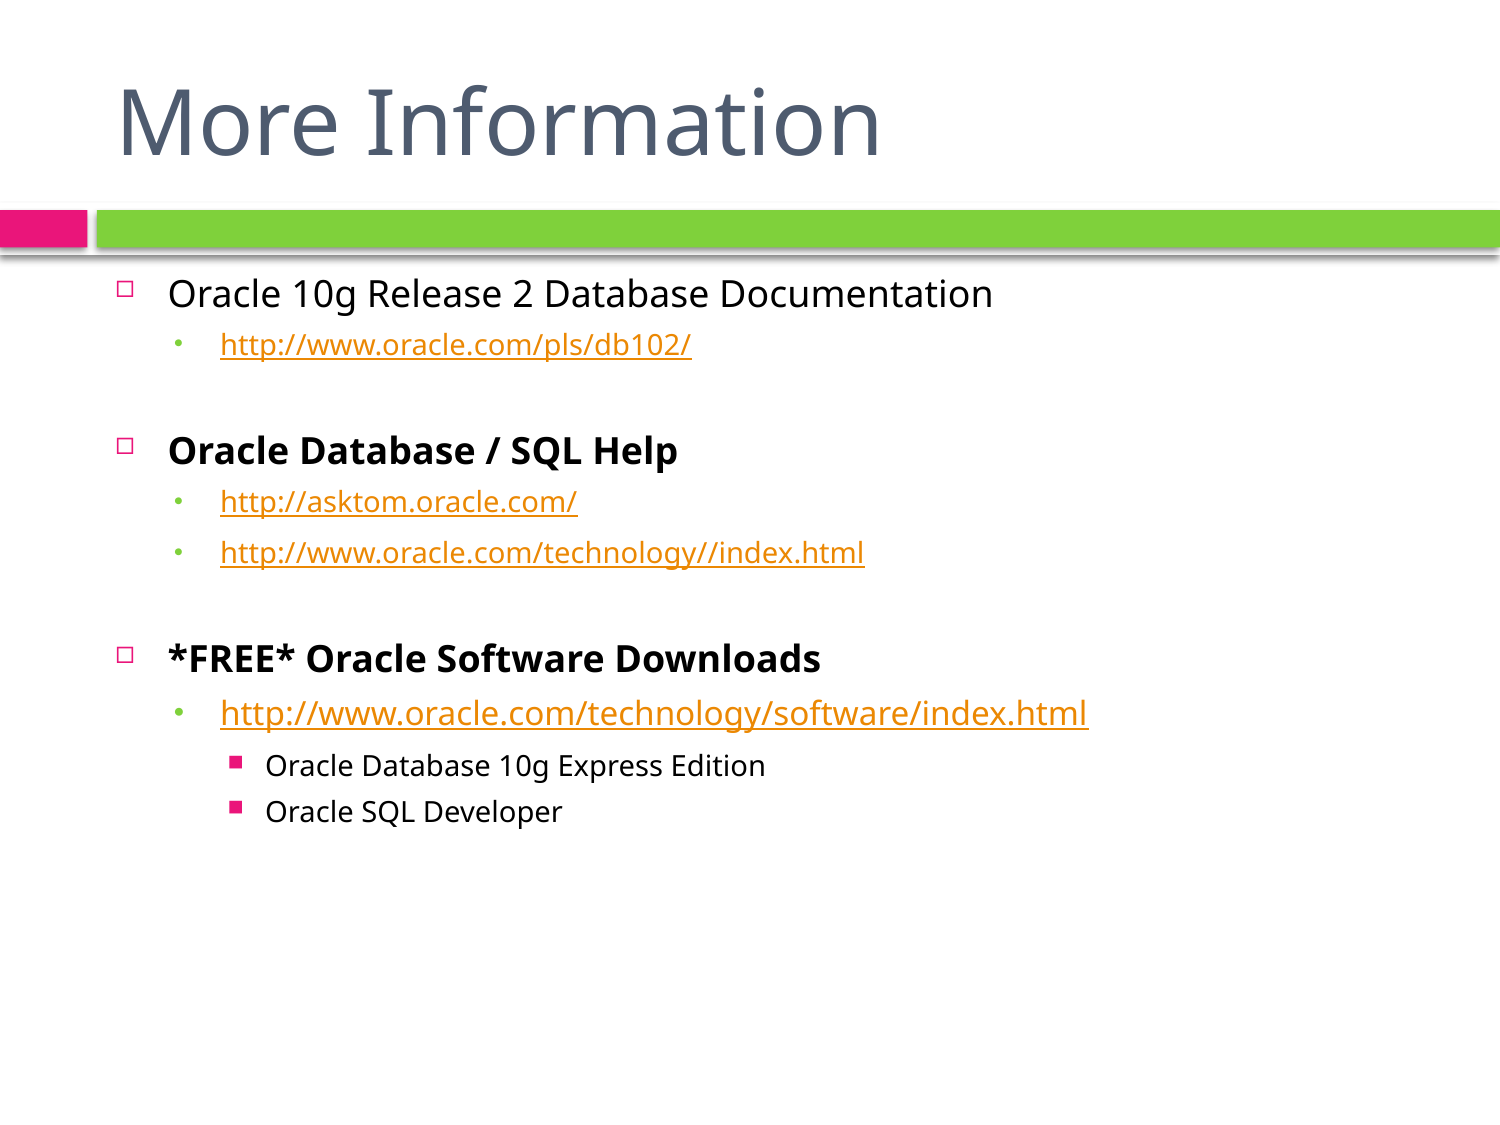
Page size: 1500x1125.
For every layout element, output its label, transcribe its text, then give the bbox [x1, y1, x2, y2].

list Oracle 10g Release 2 Database Documentation http://www.oracle.com/pls/db102/ Oracle Database / SQL Help http://asktom.oracle.com/ http://www.oracle.com/technology//index.html *FREE* Oracle Software Downloads http://www.oracle.com/technology/software/index.html Oracle Database 10g Express Edition Oracle SQL Developer [100, 262, 1438, 1005]
title More Information [100, 37, 1438, 200]
